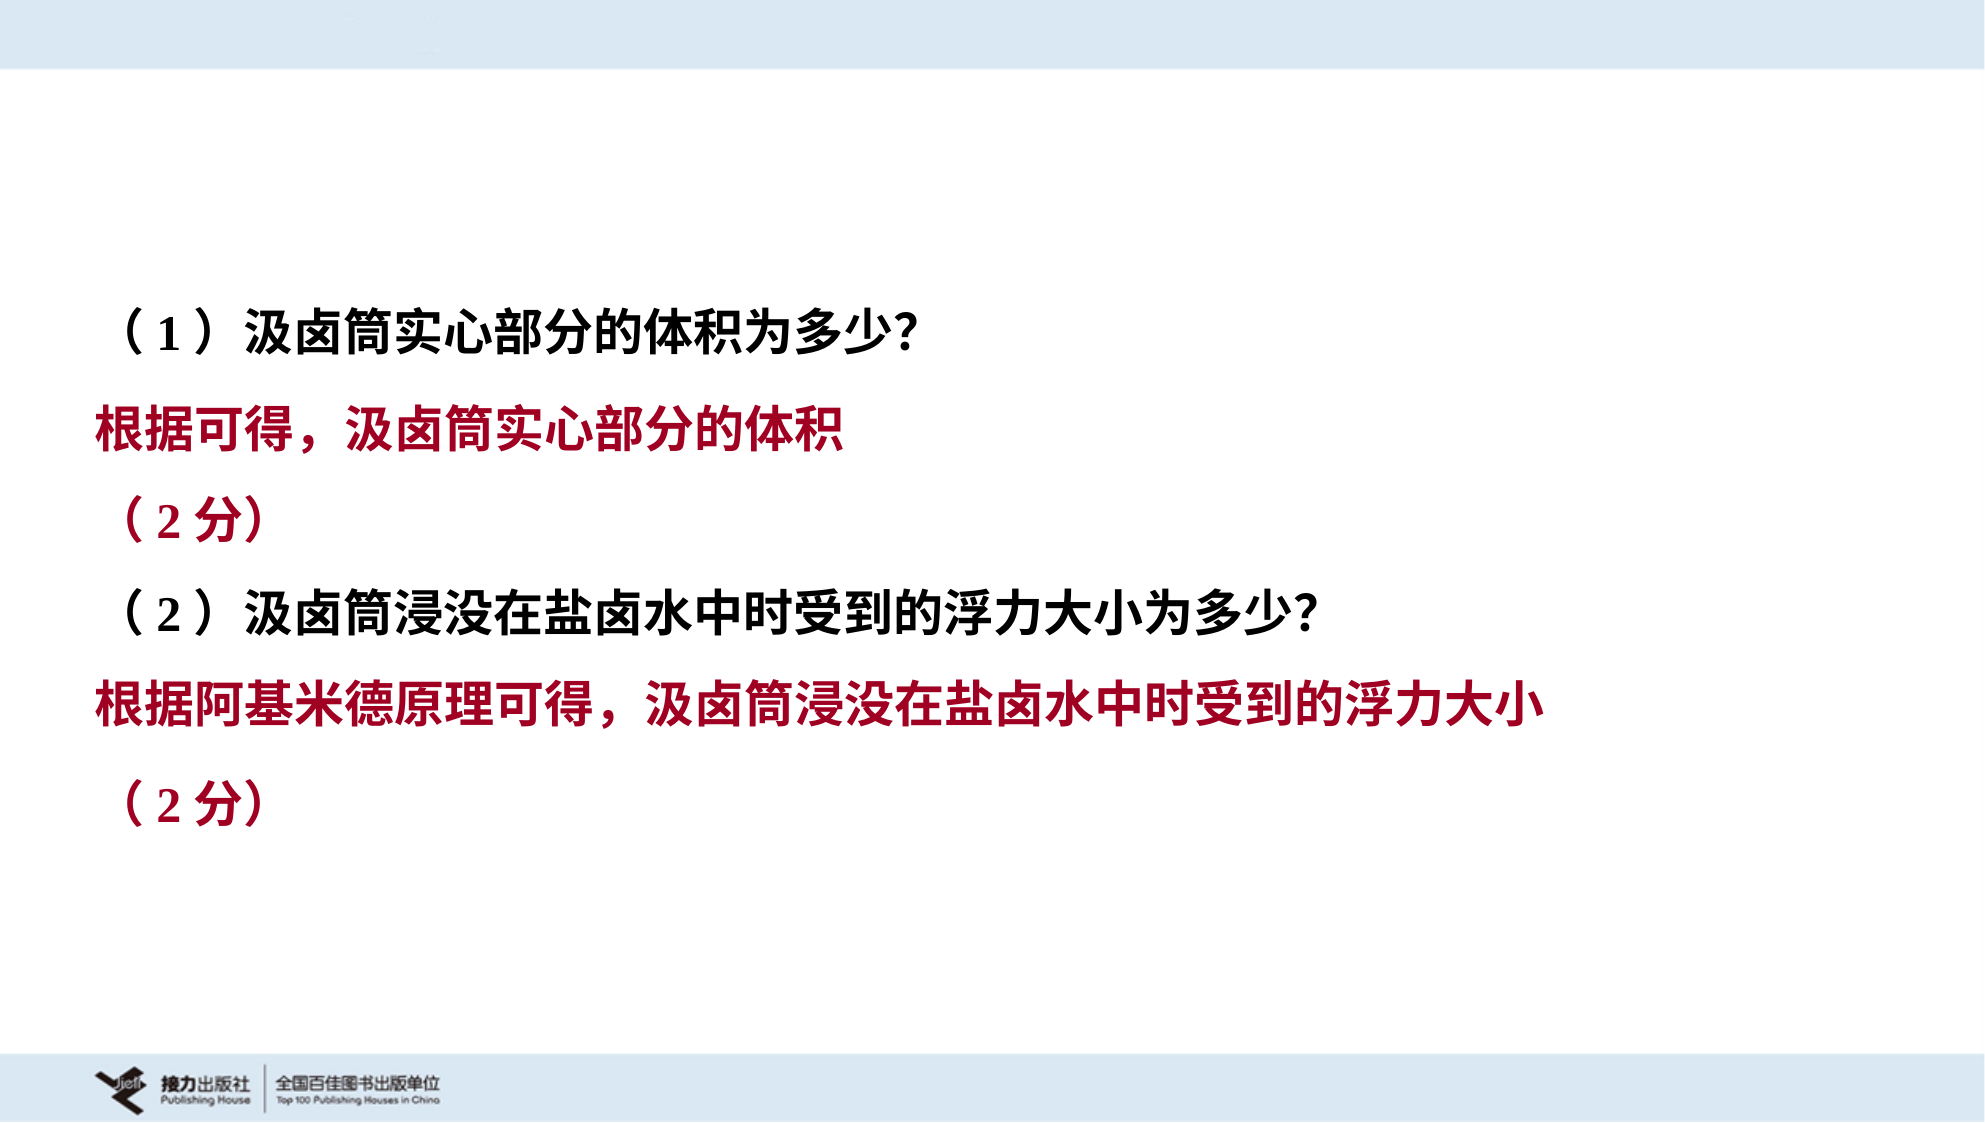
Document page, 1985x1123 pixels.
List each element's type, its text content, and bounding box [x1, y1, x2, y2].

text_box （2）汲卤筒浸没在盐卤水中时受到的浮力大小为多少？ [94, 554, 1892, 642]
picture [0, 0, 1985, 1122]
text_box （1）汲卤筒实心部分的体积为多少？ [94, 272, 1892, 361]
